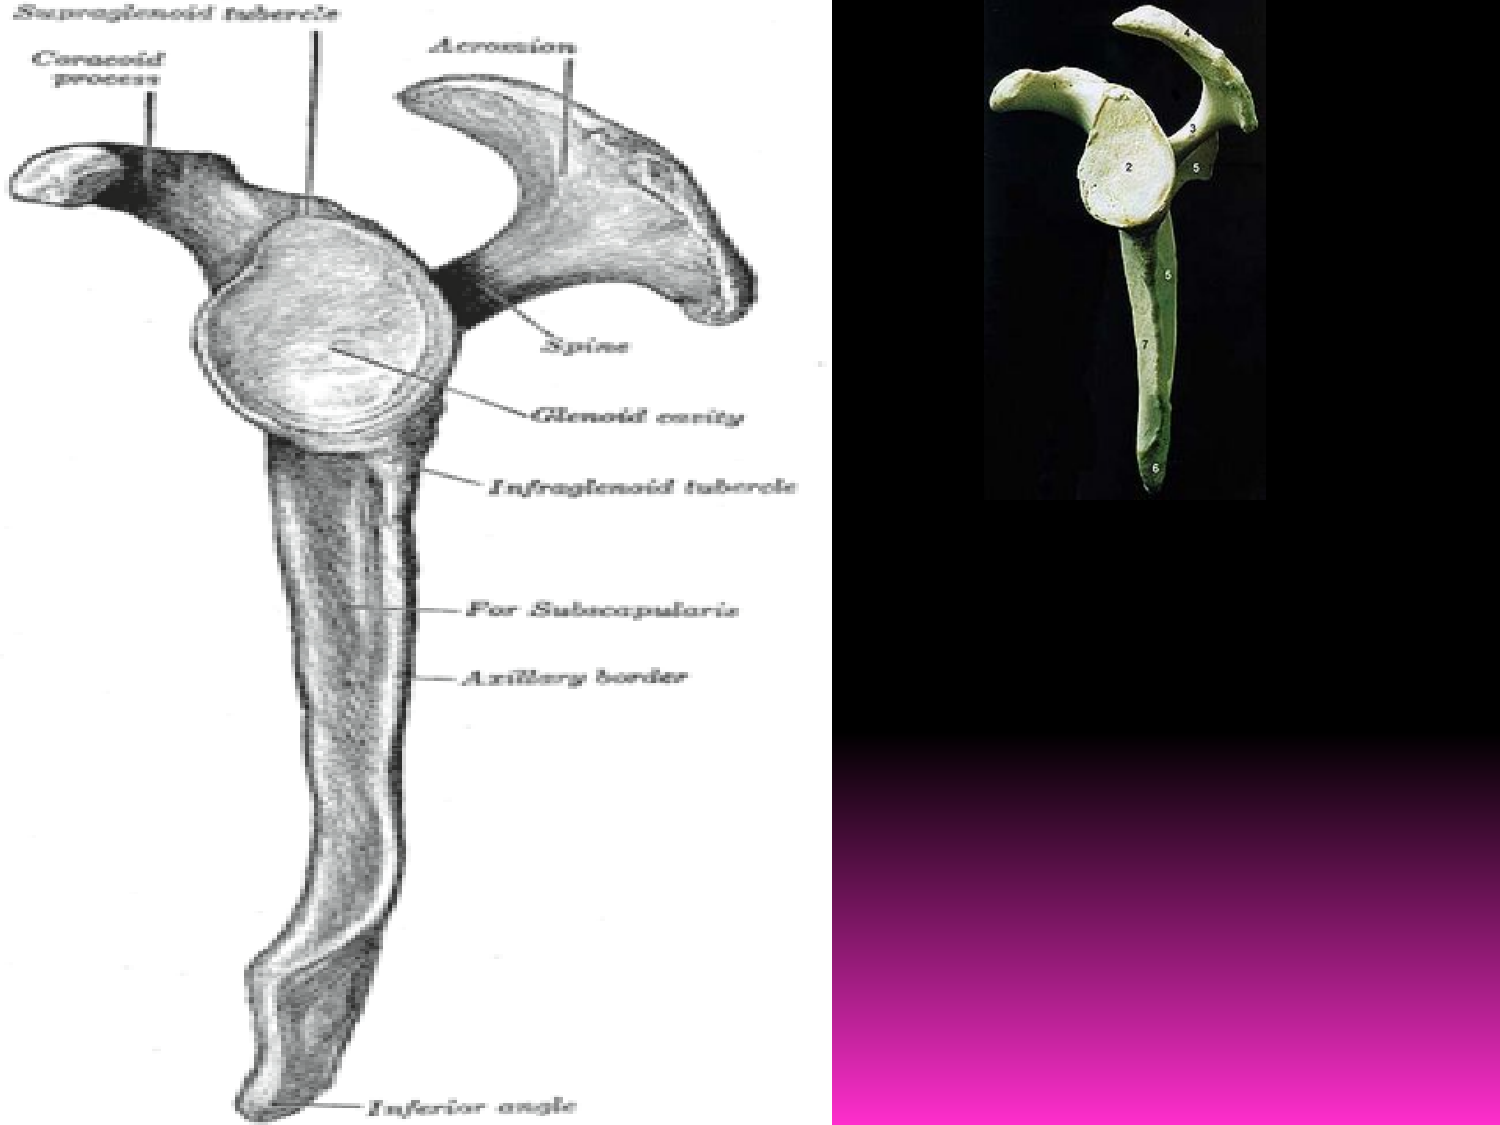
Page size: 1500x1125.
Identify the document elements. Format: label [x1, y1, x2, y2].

picture [983, 0, 1266, 501]
list [0, 0, 833, 1125]
